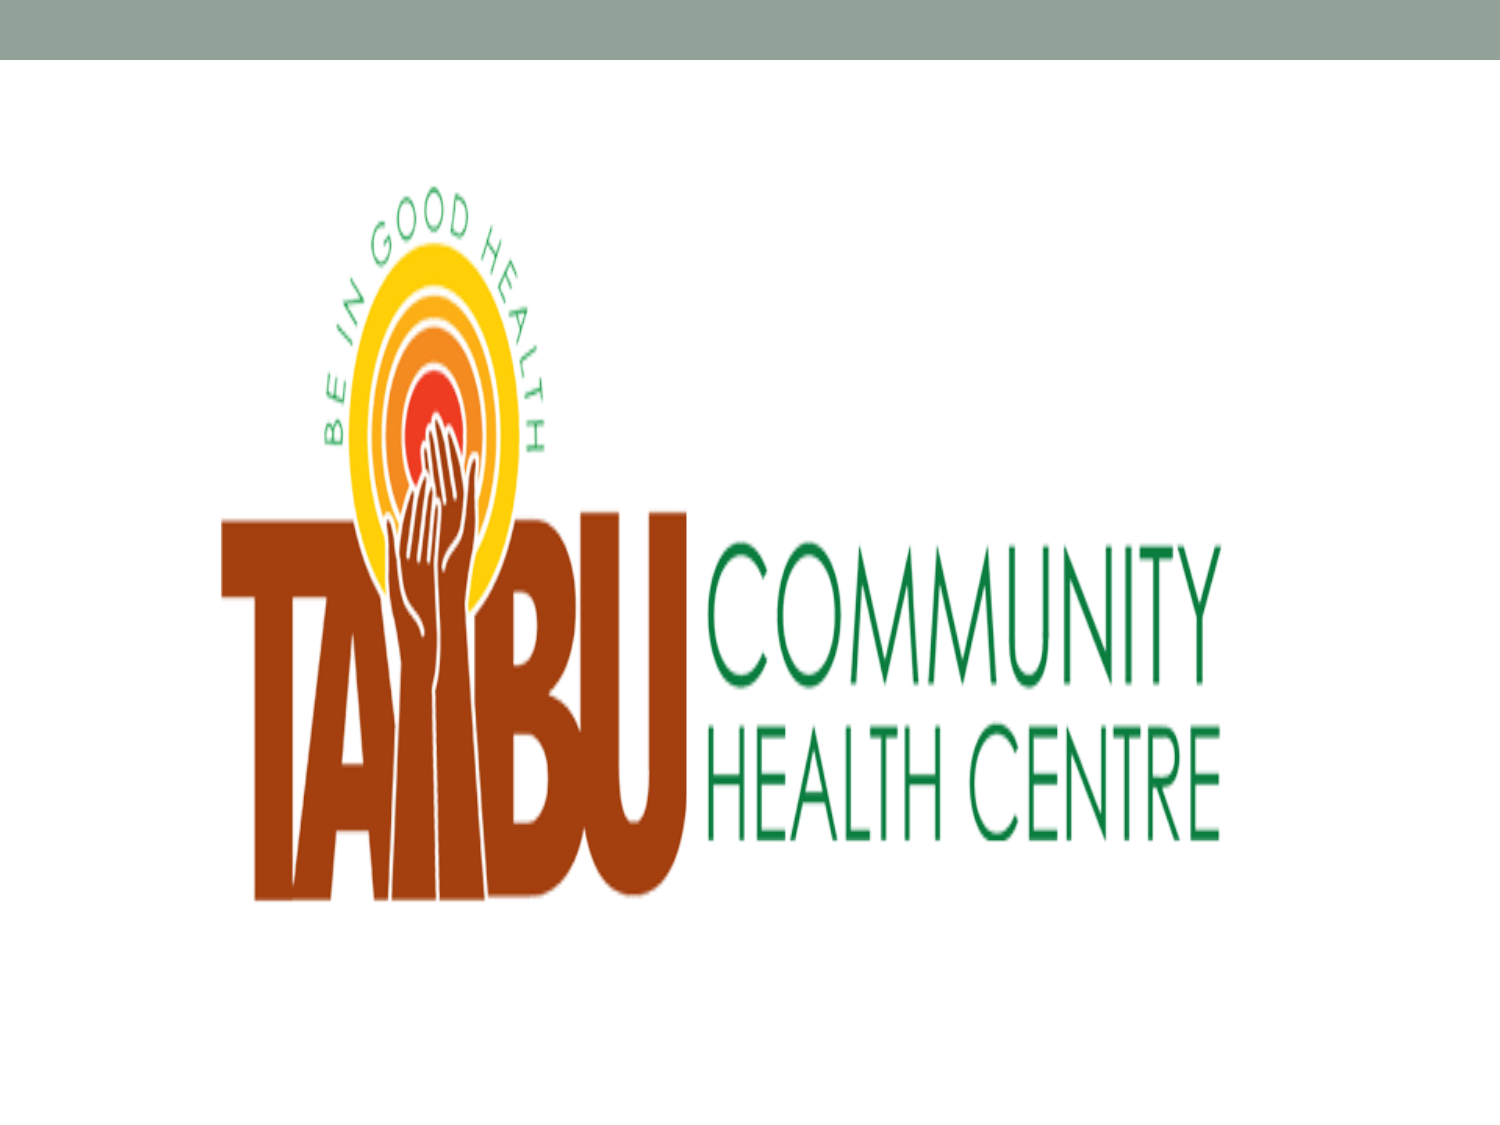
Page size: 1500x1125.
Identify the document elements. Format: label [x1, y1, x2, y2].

picture [218, 184, 1225, 918]
